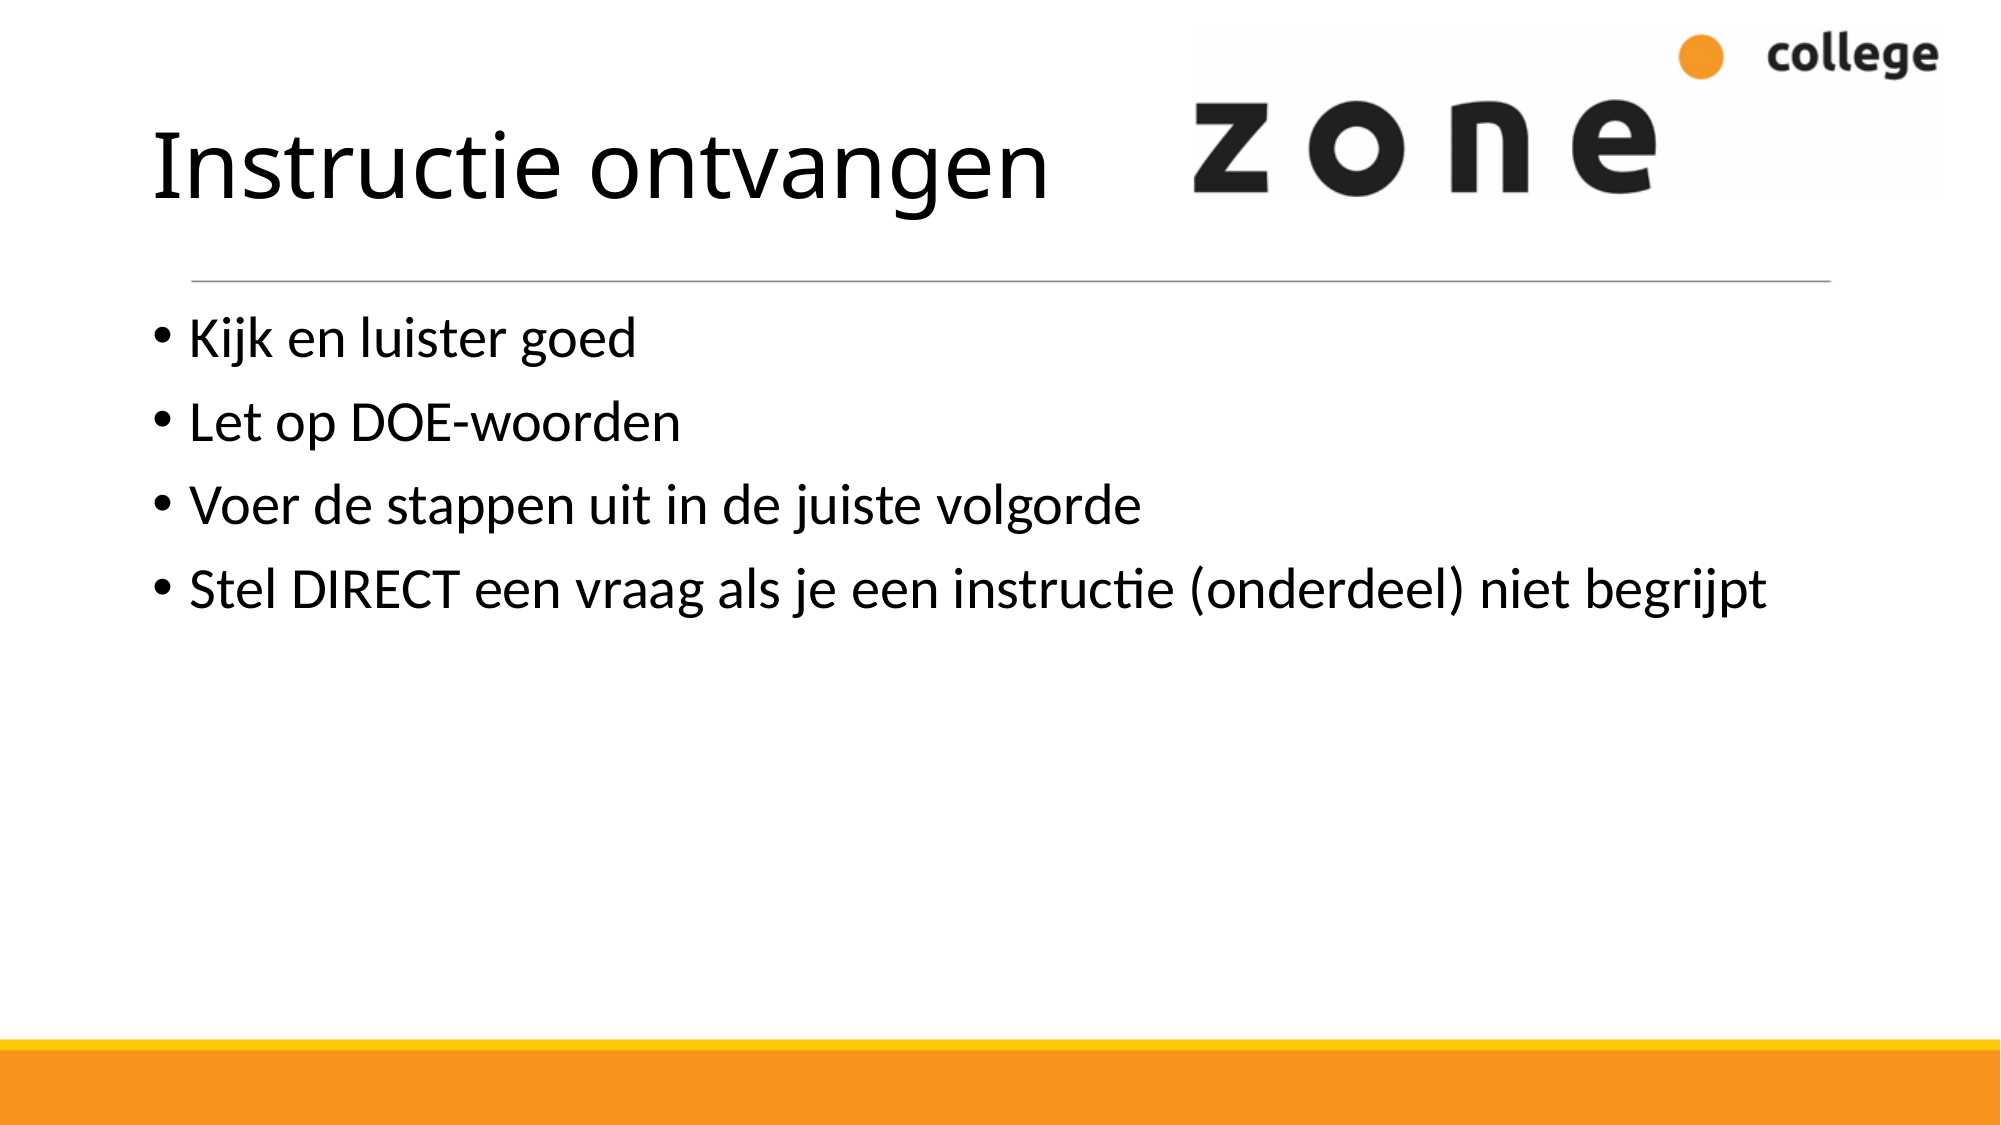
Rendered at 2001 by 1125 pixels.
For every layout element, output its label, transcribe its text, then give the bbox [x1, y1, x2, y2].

picture [0, 0, 2001, 1125]
list Kijk en luister goed Let op DOE-woorden Voer de stappen uit in de juiste volgorde Stel DIRECT een vraag als je een instructie (onderdeel) niet begrijpt [137, 299, 1863, 1014]
title Instructie ontvangen [137, 59, 1863, 278]
